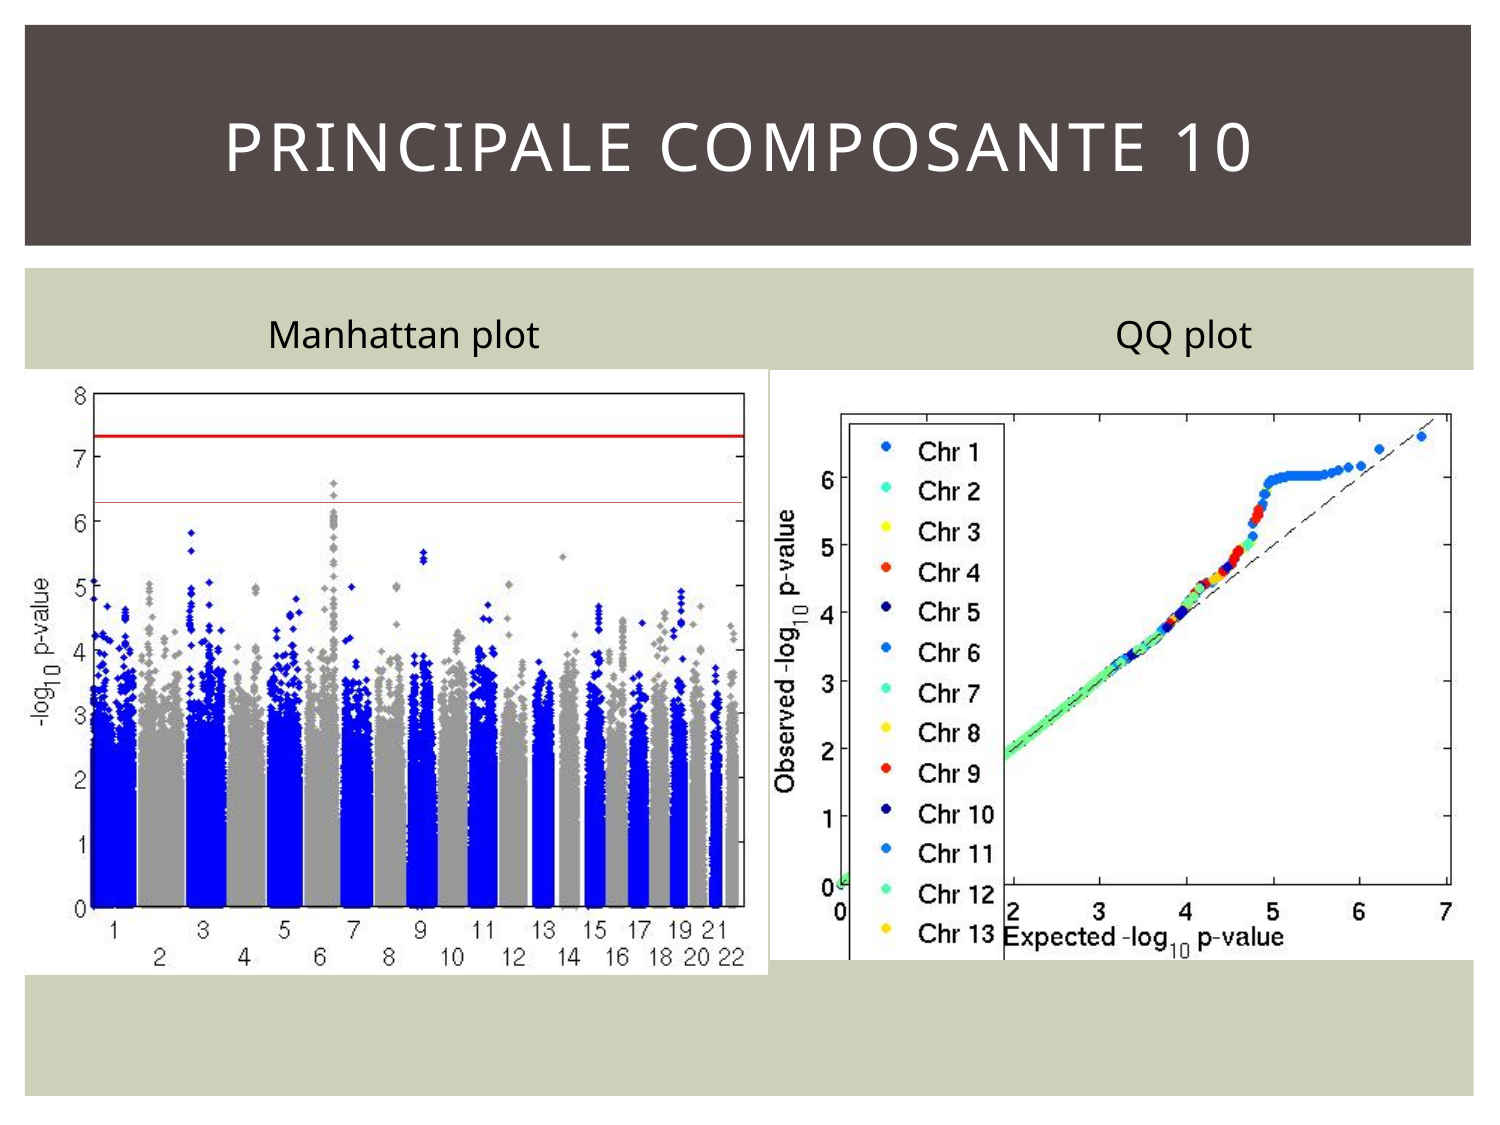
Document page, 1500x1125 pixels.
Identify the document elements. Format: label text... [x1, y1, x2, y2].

picture [24, 369, 1475, 975]
title Principale composante 10 [62, 58, 1438, 232]
text_box QQ plot [1100, 304, 1268, 364]
text_box Manhattan plot [252, 304, 555, 364]
